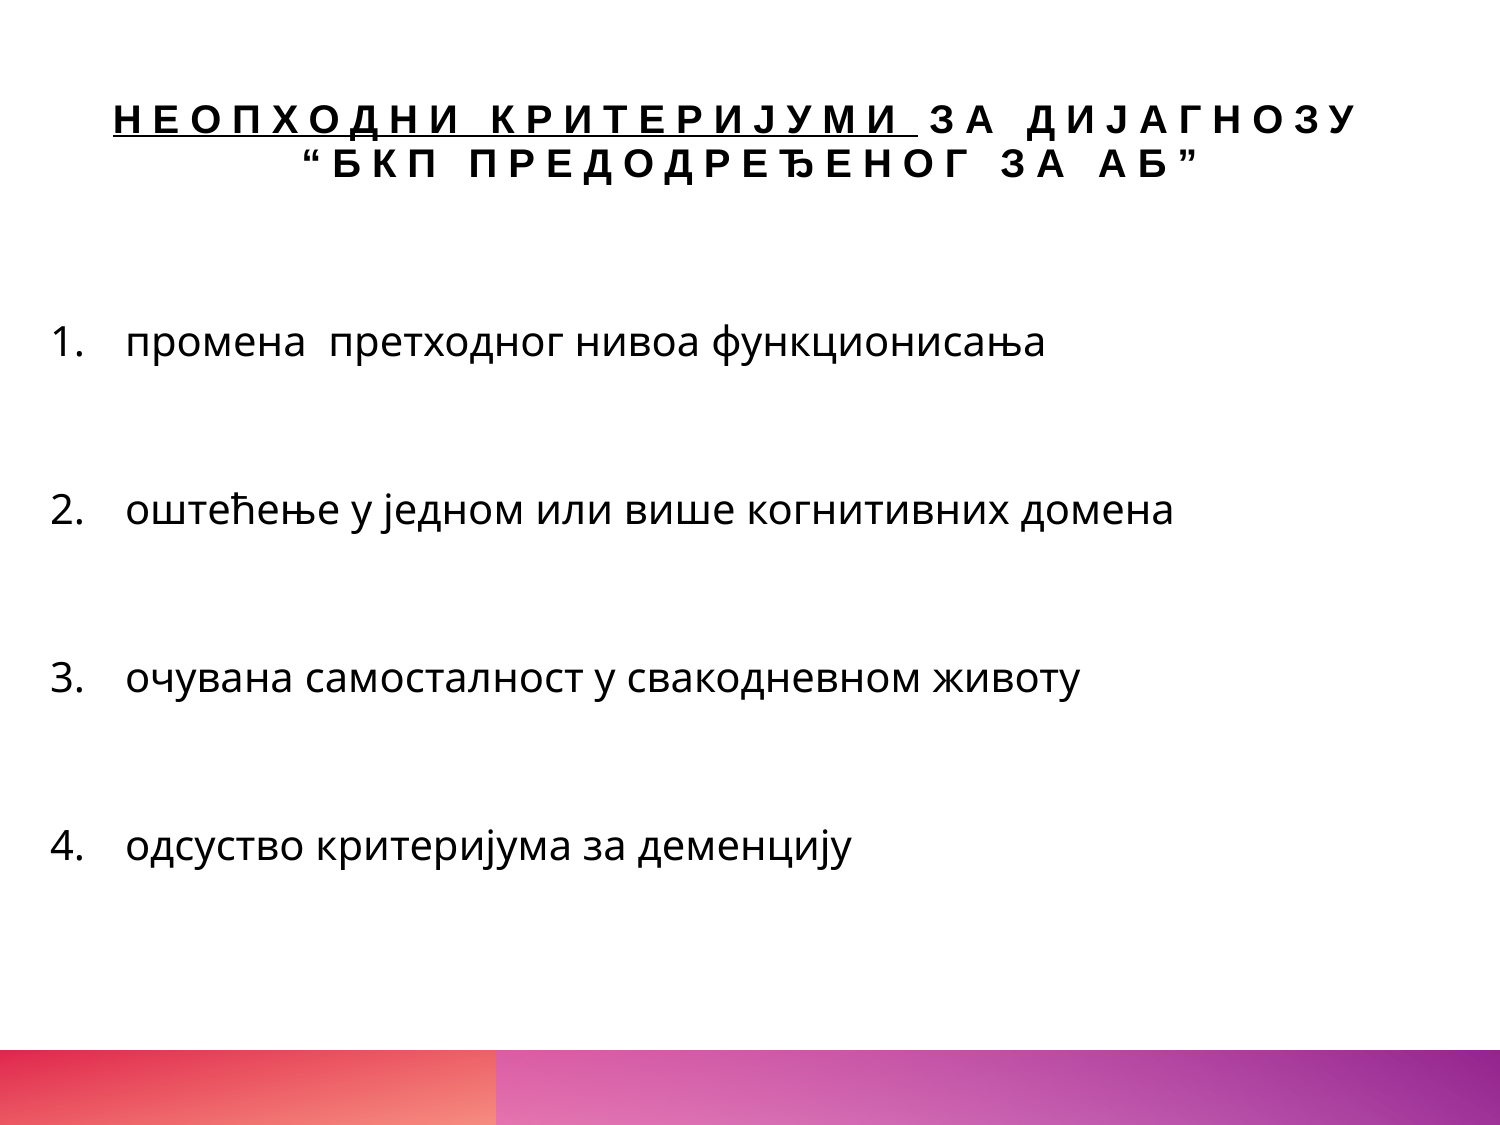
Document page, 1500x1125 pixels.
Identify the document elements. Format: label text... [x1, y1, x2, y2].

list промена претходног нивоа функционисања оштећење у једном или више когнитивних домена очувана самосталност у свакодневном животу одсуство критеријума за деменцију [50, 299, 1425, 1005]
title Неопходни критеријуми за дијагнозу “БКП предодређеног за АБ” [112, 53, 1388, 187]
